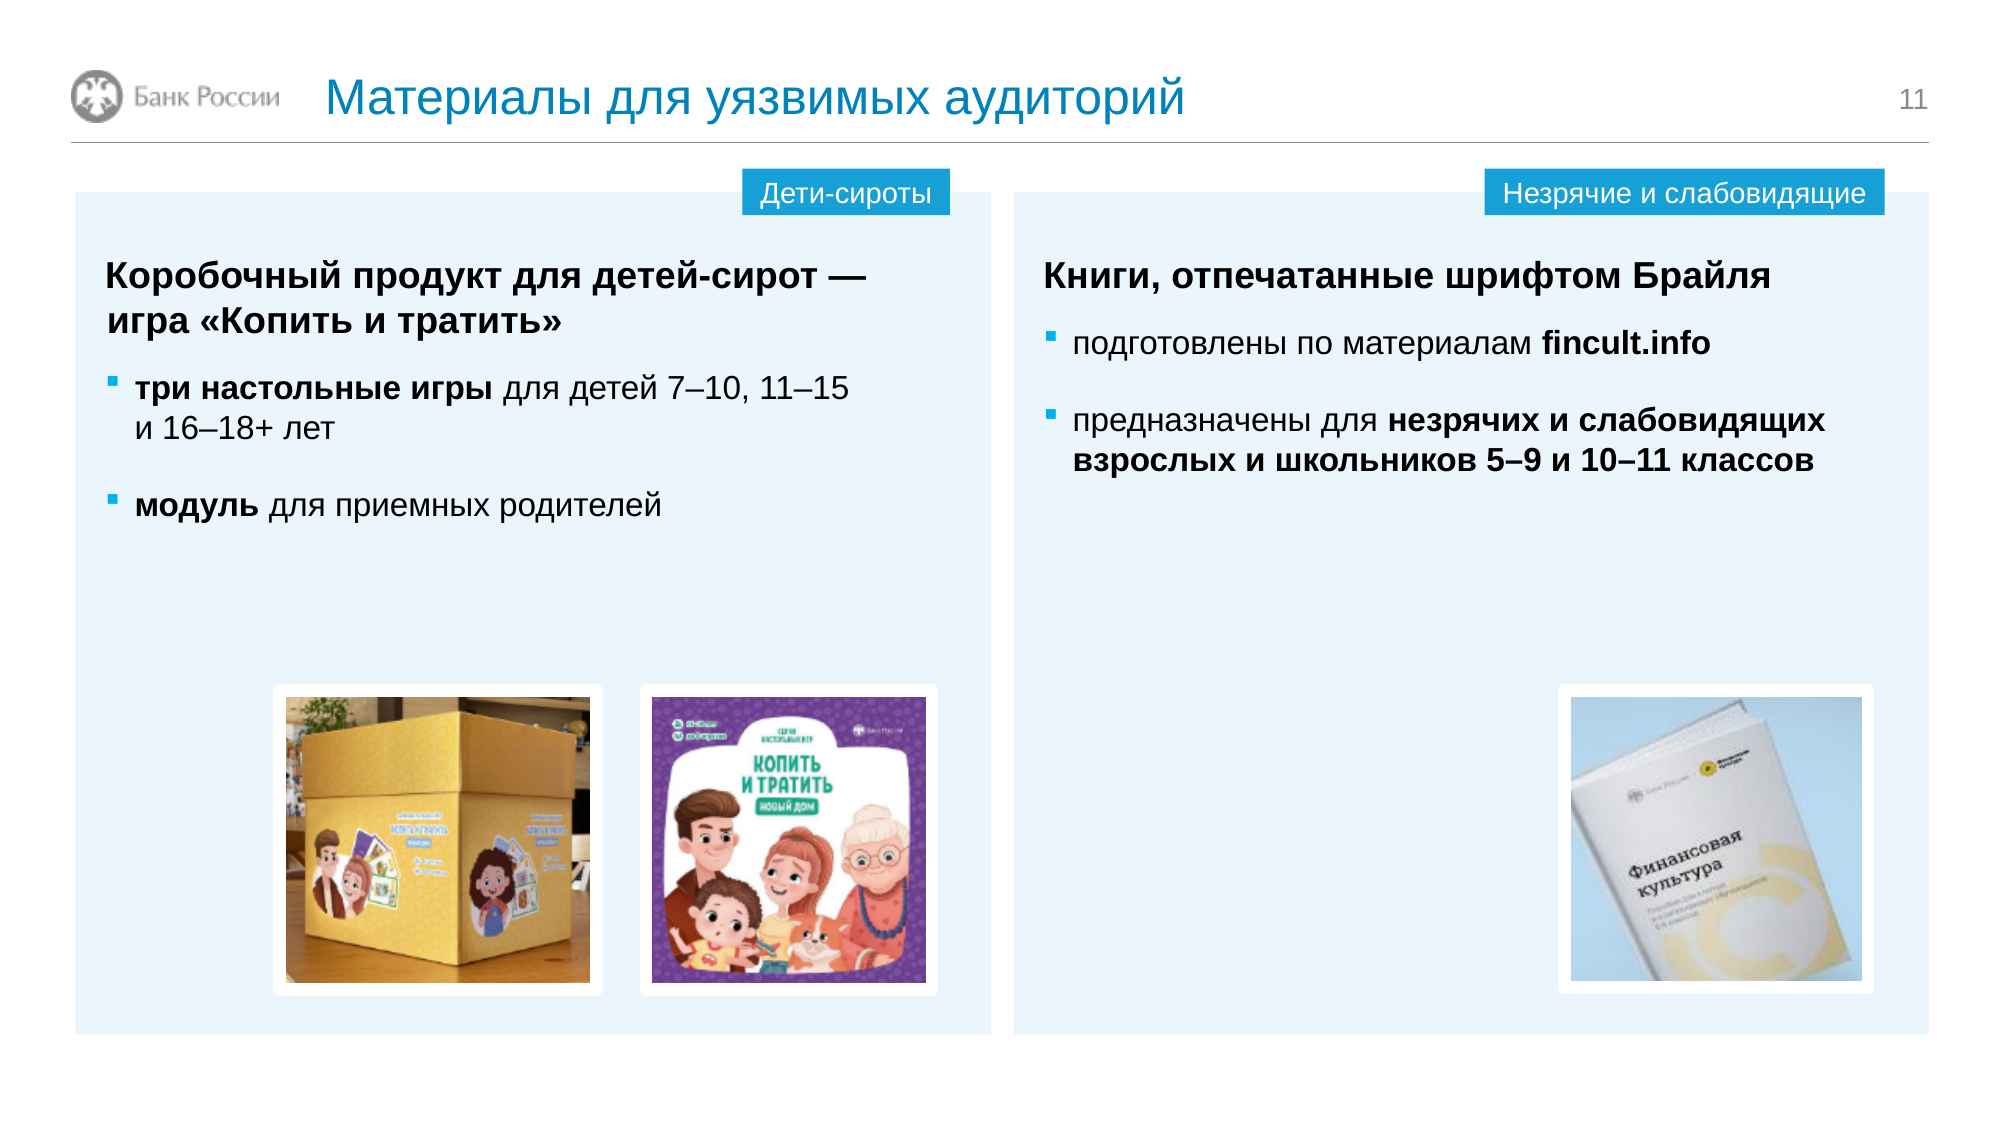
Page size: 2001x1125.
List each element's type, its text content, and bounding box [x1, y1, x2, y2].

text_box Материалы для уязвимых аудиторий [324, 45, 1887, 143]
text_box Незрячие и слабовидящие [1484, 168, 1886, 216]
text_box Дети-сироты [741, 168, 951, 216]
picture [1570, 696, 1862, 982]
text_box Книги, отпечатанные шрифтом Брайля подготовлены по материалам fincult.info предназначены для незрячих и слабовидящих взрослых и школьников 5–9 и 10–11 классов [1013, 191, 1930, 1036]
slide_number 11 [1887, 70, 1929, 124]
picture [285, 696, 590, 984]
picture [652, 696, 926, 984]
text_box Коробочный продукт для детей-сирот — игра «Копить и тратить» три настольные игры для детей 7–10, 11–15 и 16–18+ лет модуль для приемных родителей [75, 191, 992, 1036]
picture [71, 70, 279, 123]
